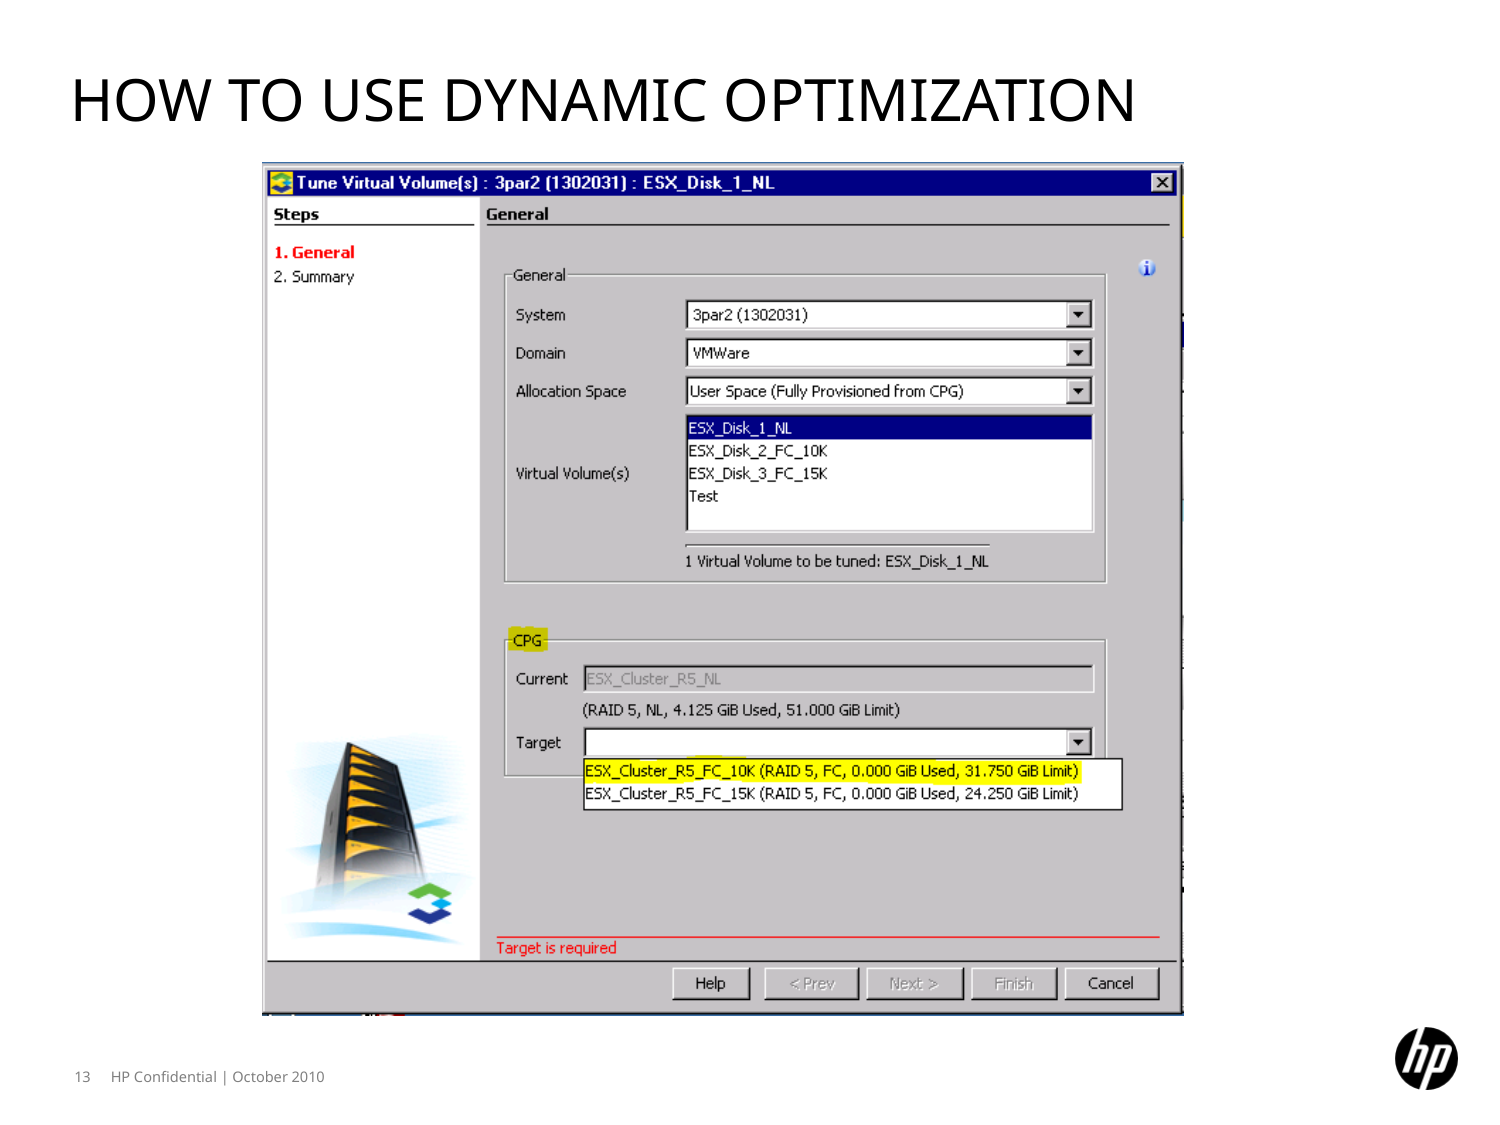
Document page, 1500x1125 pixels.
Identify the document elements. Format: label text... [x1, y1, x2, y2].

picture [1393, 1025, 1460, 1092]
title How to Use Dynamic Optimization [55, 55, 1451, 128]
picture [262, 162, 1184, 1017]
